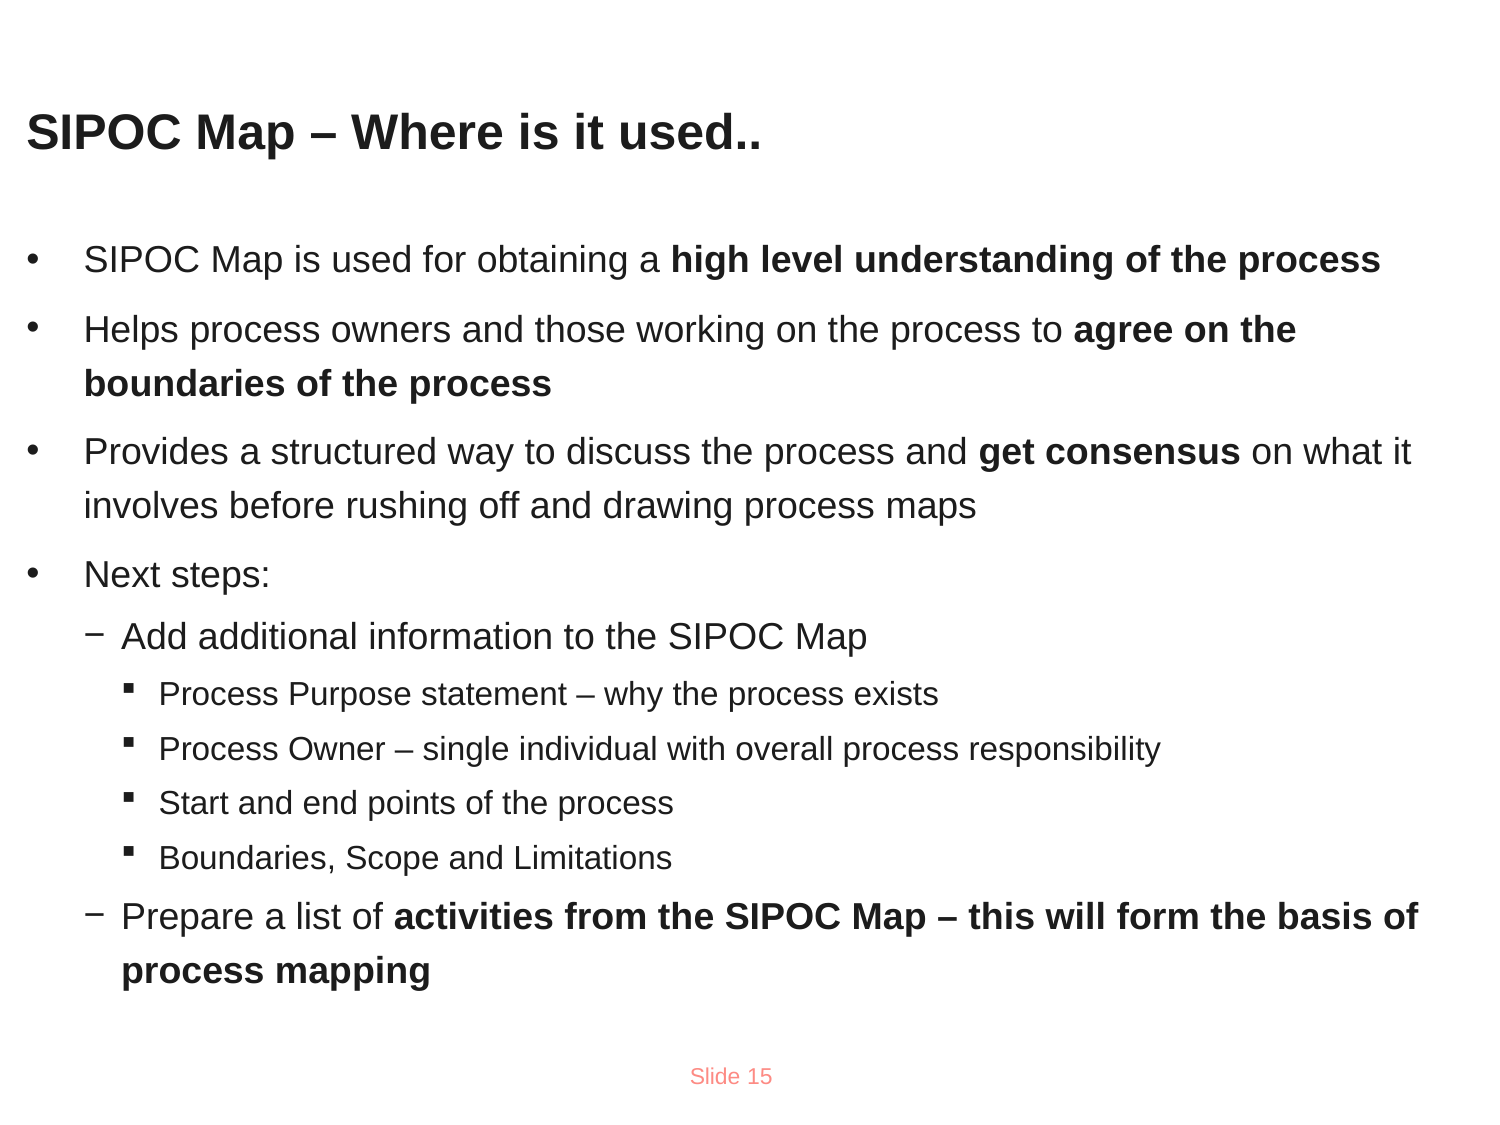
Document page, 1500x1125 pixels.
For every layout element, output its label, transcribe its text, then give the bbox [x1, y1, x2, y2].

list SIPOC Map is used for obtaining a high level understanding of the process Helps process owners and those working on the process to agree on the boundaries of the process Provides a structured way to discuss the process and get consensus on what it involves before rushing off and drawing process maps Next steps: Add additional information to the SIPOC Map Process Purpose statement – why the process exists Process Owner – single individual with overall process responsibility Start and end points of the process Boundaries, Scope and Limitations Prepare a list of activities from the SIPOC Map – this will form the basis of process mapping [26, 226, 1474, 1049]
title SIPOC Map – Where is it used.. [26, 99, 1472, 224]
